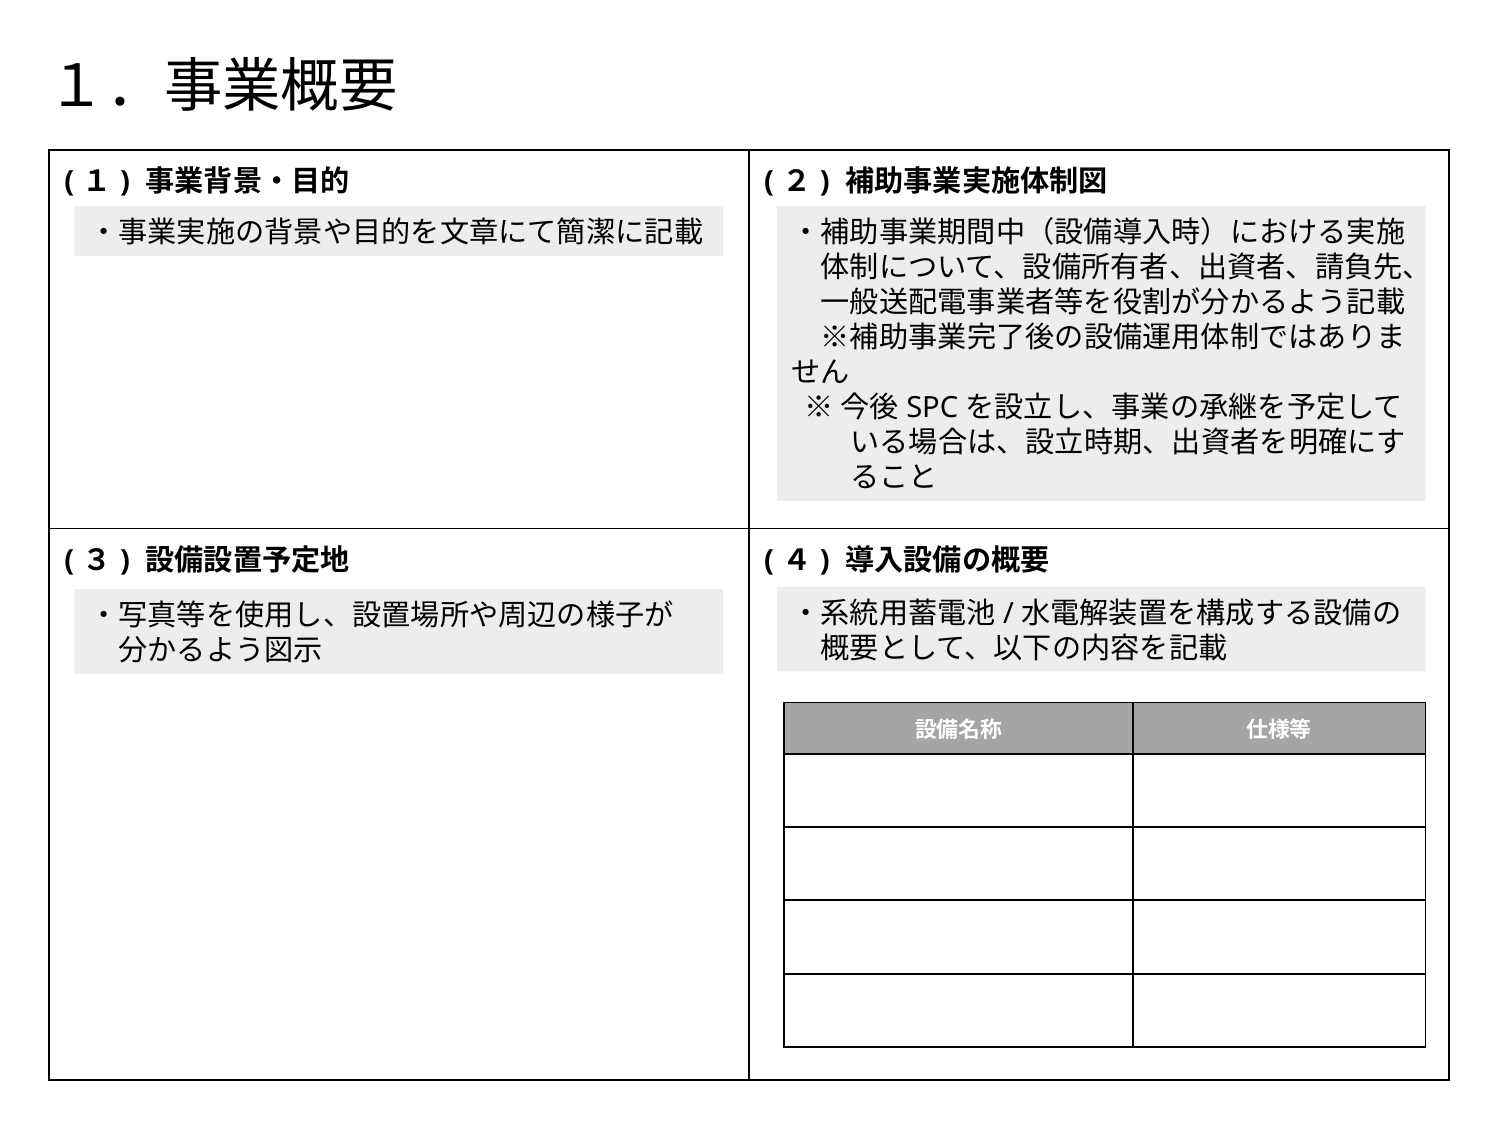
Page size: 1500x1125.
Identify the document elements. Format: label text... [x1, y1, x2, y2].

table_cell (４) 導入設備の概要 [750, 529, 1448, 1079]
table_cell [1134, 755, 1425, 826]
table_header (１) 事業背景・目的 [50, 151, 748, 528]
text_box ・系統用蓄電池/水電解装置を構成する設備の 概要として、以下の内容を記載 [776, 586, 1426, 672]
table_cell [785, 901, 1132, 973]
text_box ・補助事業期間中（設備導入時）における実施 体制について、設備所有者、出資者、請負先、 一般送配電事業者等を役割が分かるよう記載 ※補助事業完了後の設備運用体制ではありません ※今後SPCを設立し、事業の承継を予定している場合は、設立時期、出資者を明確にすること [776, 206, 1426, 501]
table_cell [1134, 901, 1425, 973]
table_cell [785, 975, 1132, 1046]
table_cell [785, 755, 1132, 826]
table_header 設備名称 [785, 703, 1132, 753]
text_box ・事業実施の背景や目的を文章にて簡潔に記載 [74, 206, 724, 257]
title １．事業概要 [33, 22, 1449, 146]
table_header (２) 補助事業実施体制図 [750, 151, 1448, 528]
table_cell [1134, 828, 1425, 899]
text_box ・写真等を使用し、設置場所や周辺の様子が 分かるよう図示 [74, 589, 724, 674]
table_header 仕様等 [1134, 703, 1425, 753]
table_cell [1134, 975, 1425, 1046]
table_cell [785, 828, 1132, 899]
table_cell (３) 設備設置予定地 [50, 529, 748, 1079]
